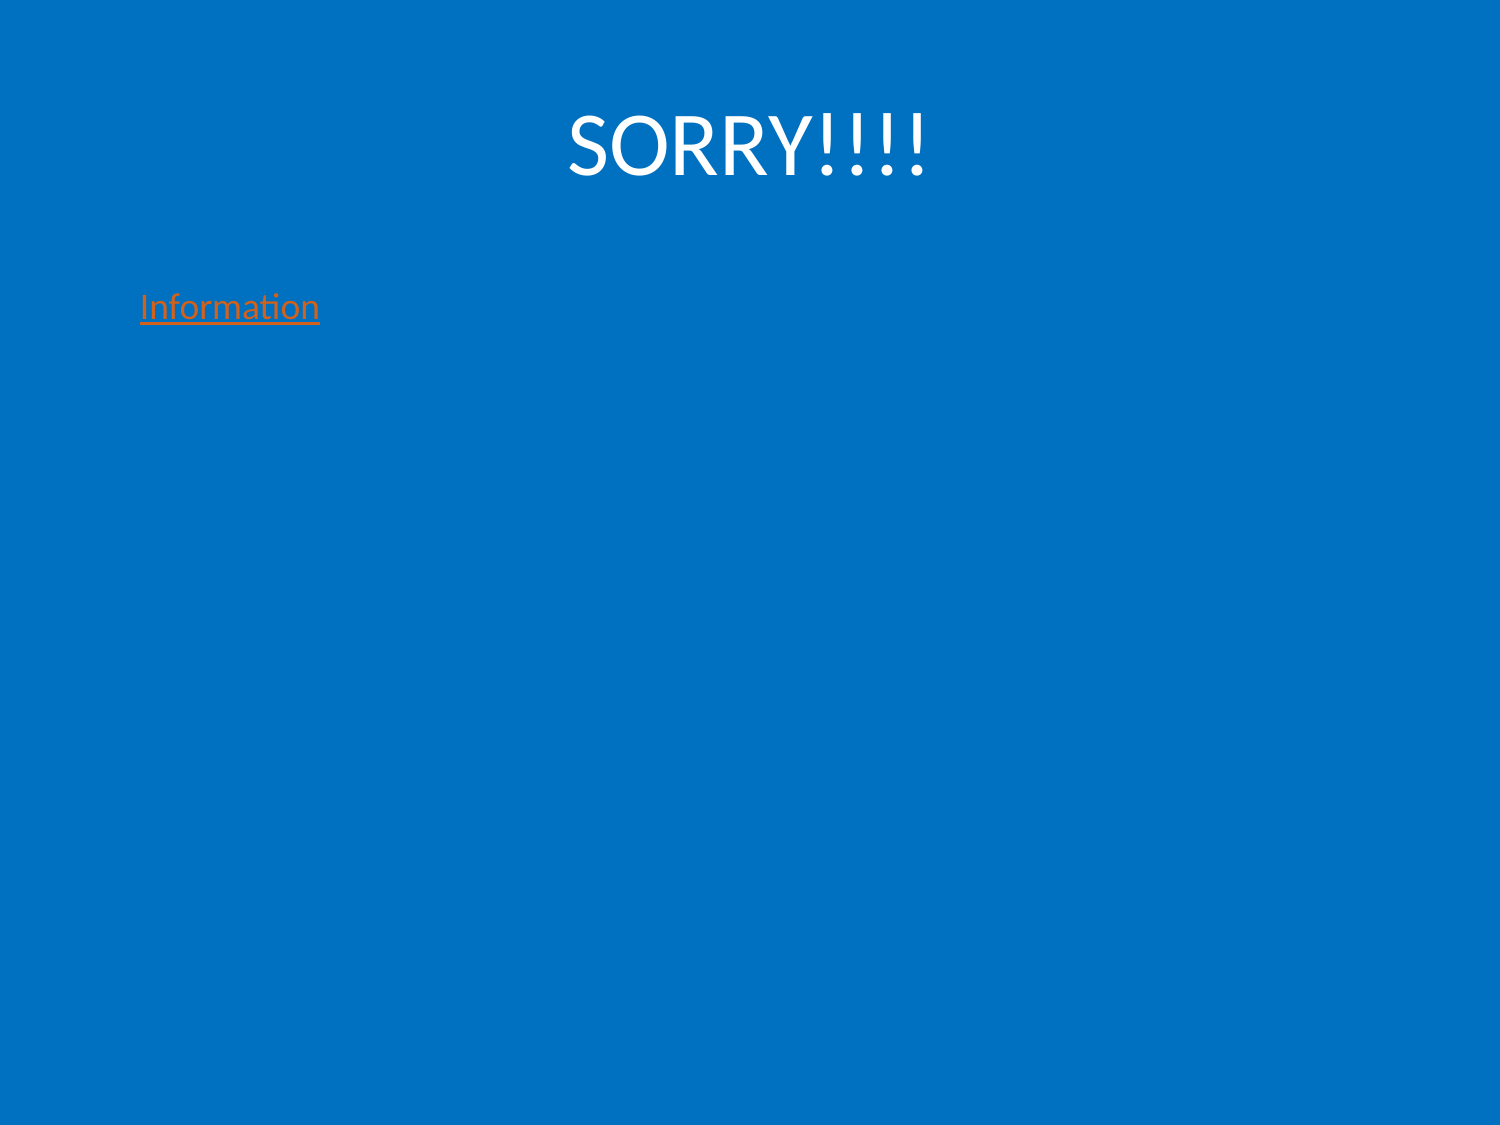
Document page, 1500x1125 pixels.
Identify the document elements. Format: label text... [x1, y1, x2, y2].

text_box Information [124, 274, 650, 335]
title SORRY!!!! [75, 45, 1425, 233]
